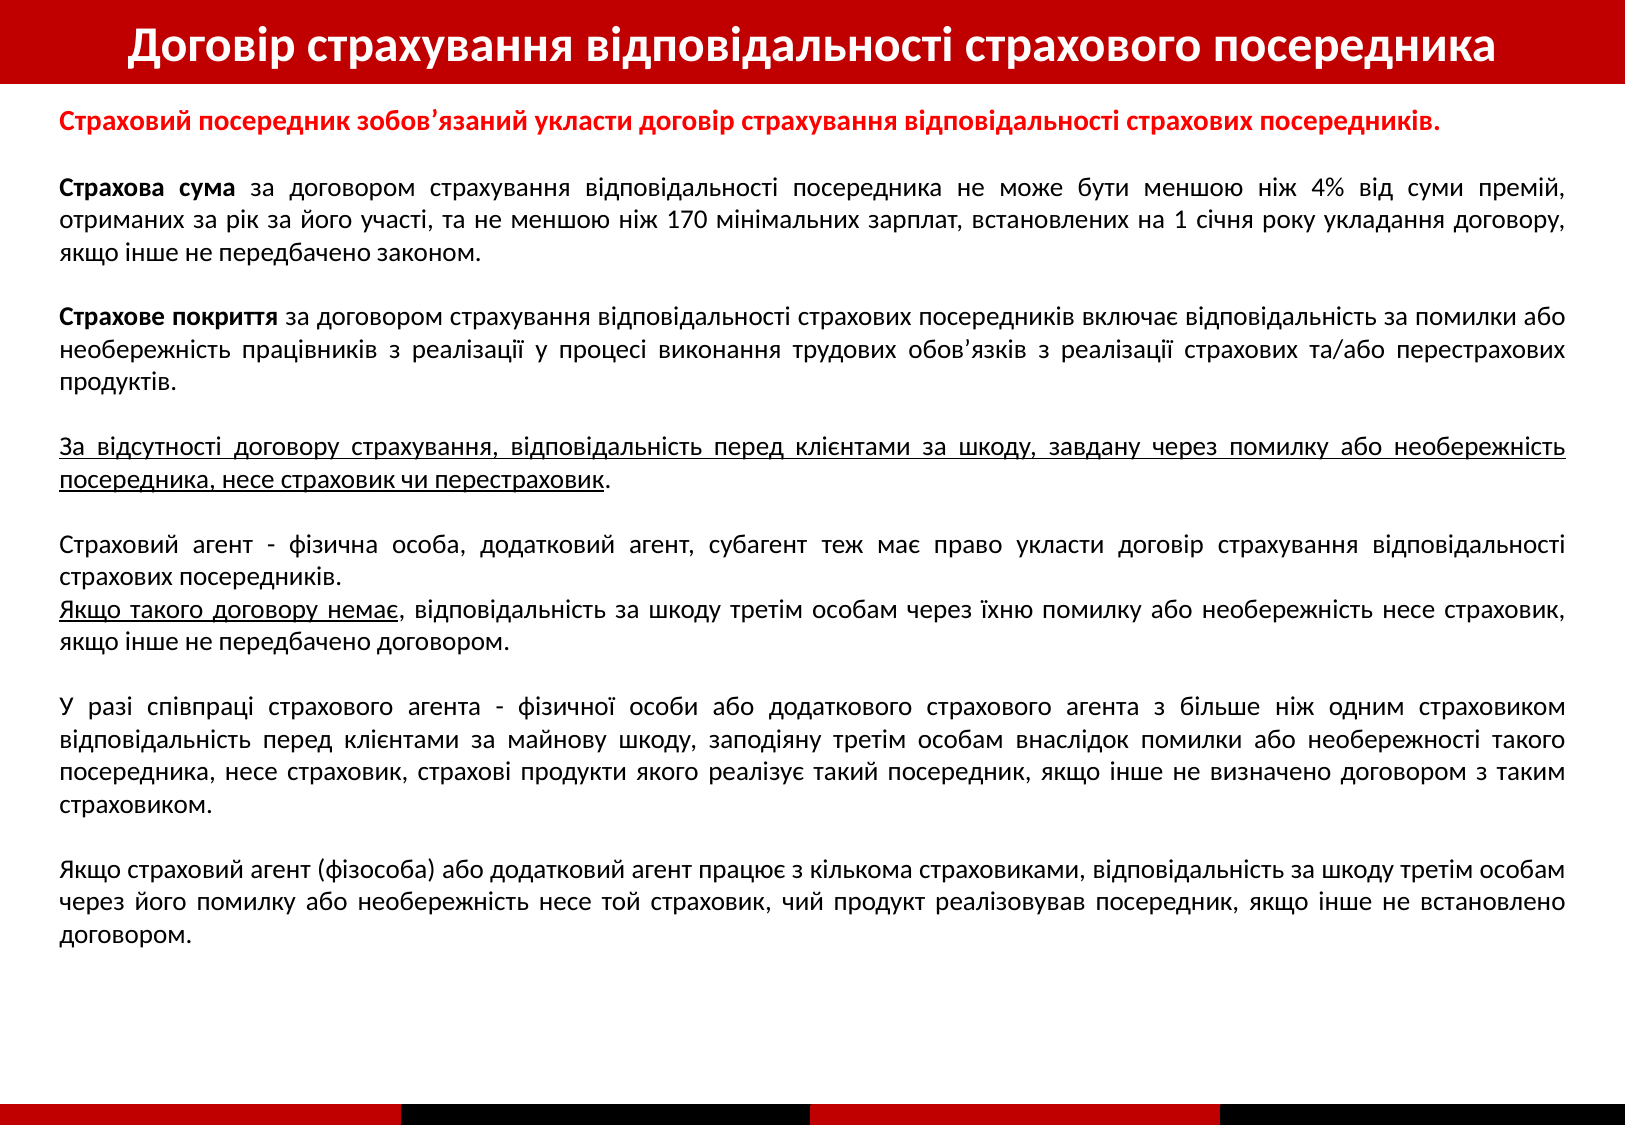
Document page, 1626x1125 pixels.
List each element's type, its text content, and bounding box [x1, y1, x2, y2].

text_box [810, 1104, 1220, 1125]
text_box Договір страхування відповідальності страхового посередника [0, 0, 1625, 84]
text_box [1220, 1104, 1625, 1125]
text_box [401, 1104, 810, 1125]
text_box Страховий посередник зобов’язаний укласти договір страхування відповідальності страхових посередників. Страхова сума за договором страхування відповідальності посередника не може бути меншою ніж 4% від суми премій, отриманих за рік за його участі, та не меншою ніж 170 мінімальних зарплат, встановлених на 1 січня року укладання договору, якщо інше не передбачено законом. Страхове покриття за договором страхування відповідальності страхових посередників включає відповідальність за помилки або необережність працівників з реалізації у процесі виконання трудових обов’язків з реалізації страхових та/або перестрахових продуктів. За відсутності договору страхування, відповідальність перед клієнтами за шкоду, завдану через помилку або необережність посередника, несе страховик чи перестраховик. Страховий агент - фізична особа, додатковий агент, субагент теж має право укласти договір страхування відповідальності страхових посередників. Якщо такого договору немає, відповідальність за шкоду третім особам через їхню помилку або необережність несе страховик, якщо інше не передбачено договором. У разі співпраці страхового агента - фізичної особи або додаткового страхового агента з більше ніж одним страховиком відповідальність перед клієнтами за майнову шкоду, заподіяну третім особам внаслідок помилки або необережності такого посередника, несе страховик, страхові продукти якого реалізує такий посередник, якщо інше не визначено договором з таким страховиком. Якщо страховий агент (фізособа) або додатковий агент працює з кількома страховиками, відповідальність за шкоду третім особам через його помилку або необережність несе той страховик, чий продукт реалізовував посередник, якщо інше не встановлено договором. [44, 94, 1581, 956]
text_box [0, 1104, 401, 1125]
